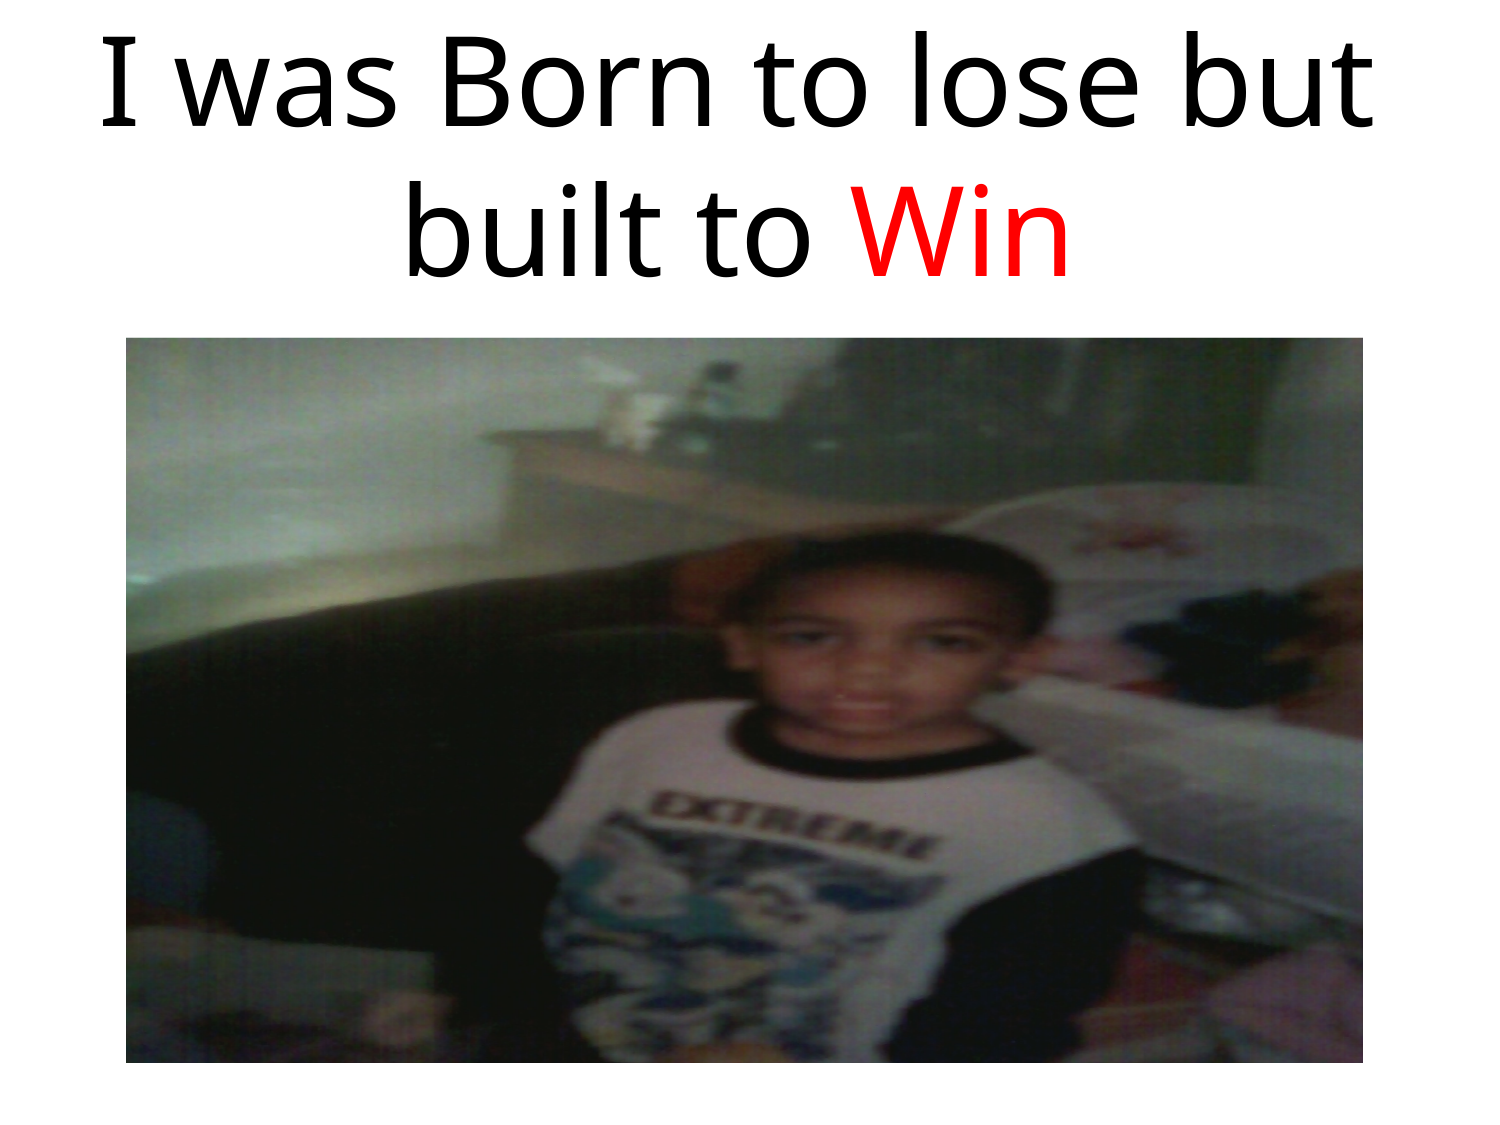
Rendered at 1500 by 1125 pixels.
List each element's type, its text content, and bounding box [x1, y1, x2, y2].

picture [127, 80, 1363, 1125]
title I was Born to lose but built to Win [50, 0, 1425, 303]
